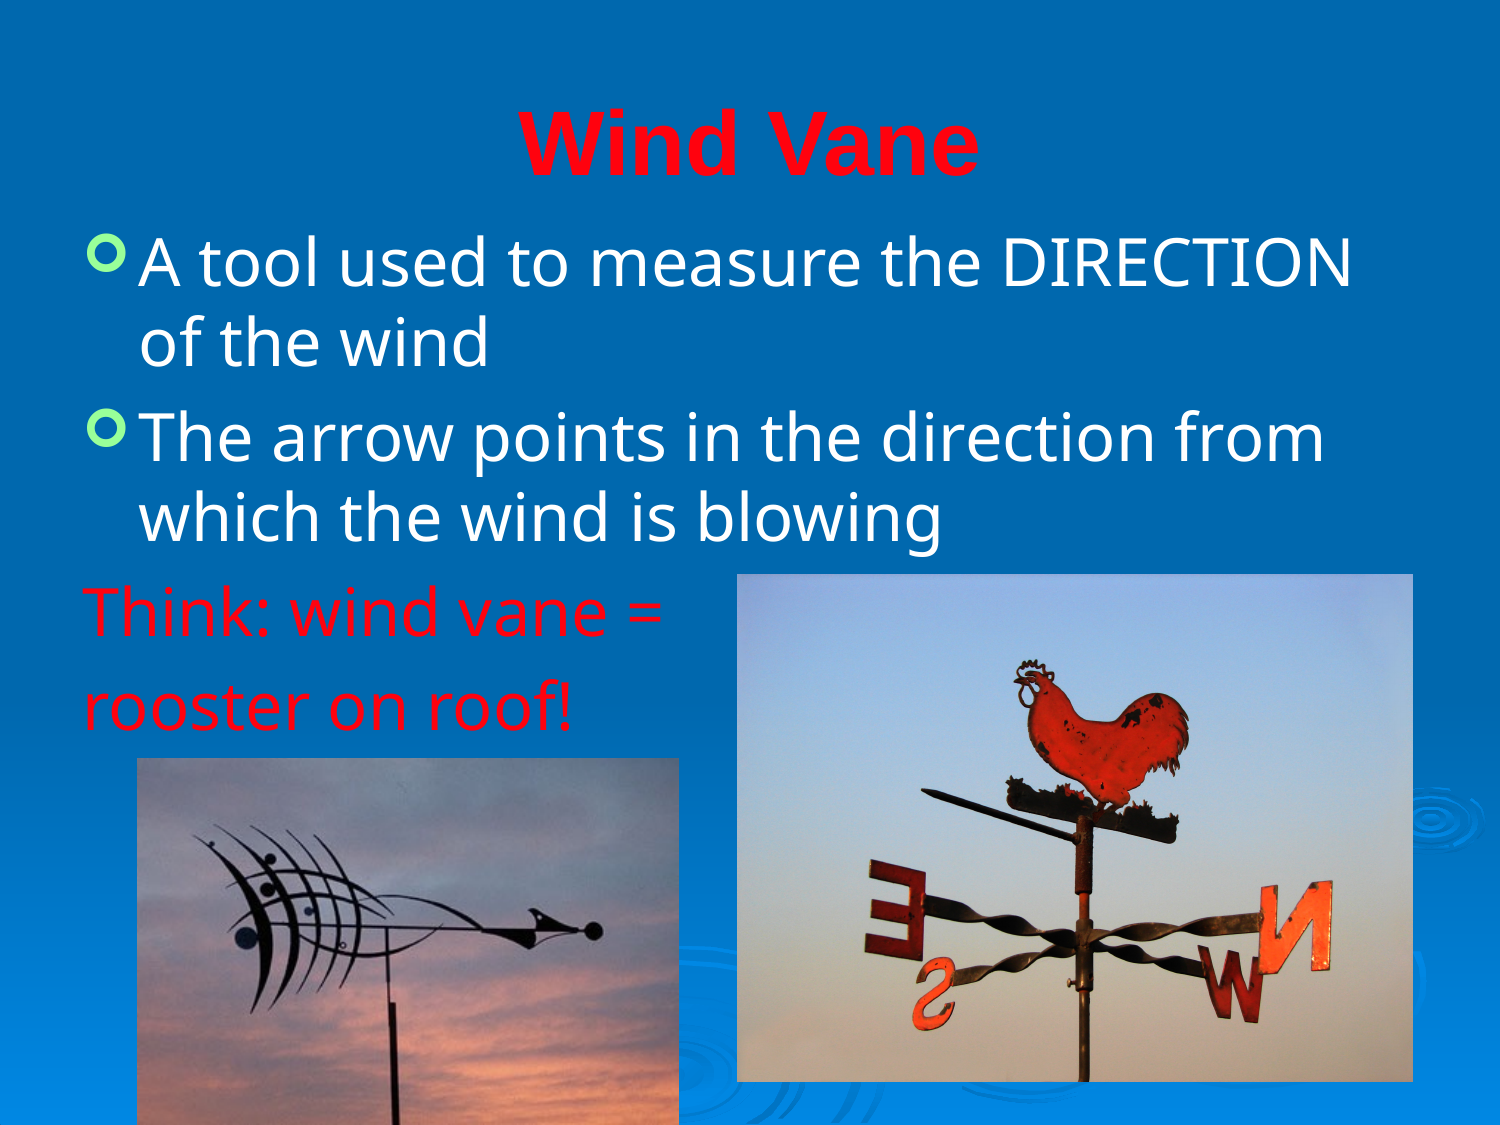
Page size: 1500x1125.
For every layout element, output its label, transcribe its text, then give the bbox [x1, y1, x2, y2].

picture [737, 574, 1413, 1082]
picture [137, 758, 679, 1125]
title Wind Vane [74, 45, 1426, 211]
list A tool used to measure the DIRECTION of the wind The arrow points in the direction from which the wind is blowing Think: wind vane = rooster on roof! [74, 211, 1426, 957]
